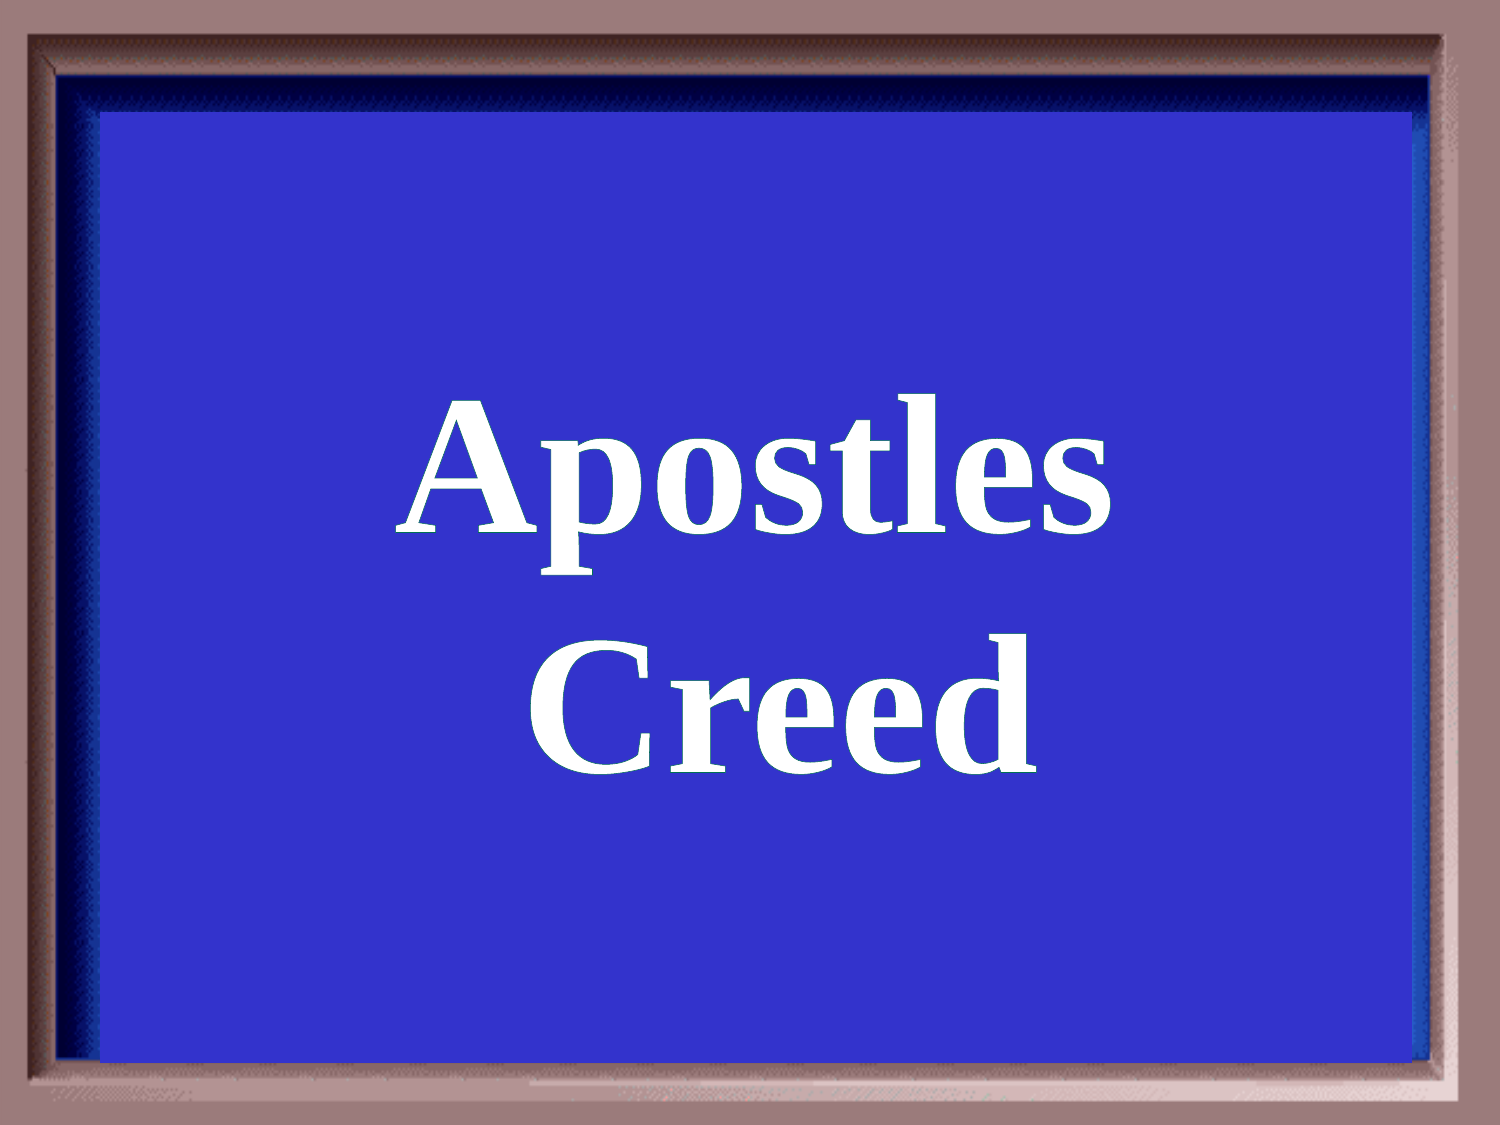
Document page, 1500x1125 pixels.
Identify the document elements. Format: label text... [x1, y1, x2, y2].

text_box Apostles Creed [378, 324, 1181, 820]
text_box [99, 112, 1413, 1063]
picture [0, 0, 1500, 1125]
